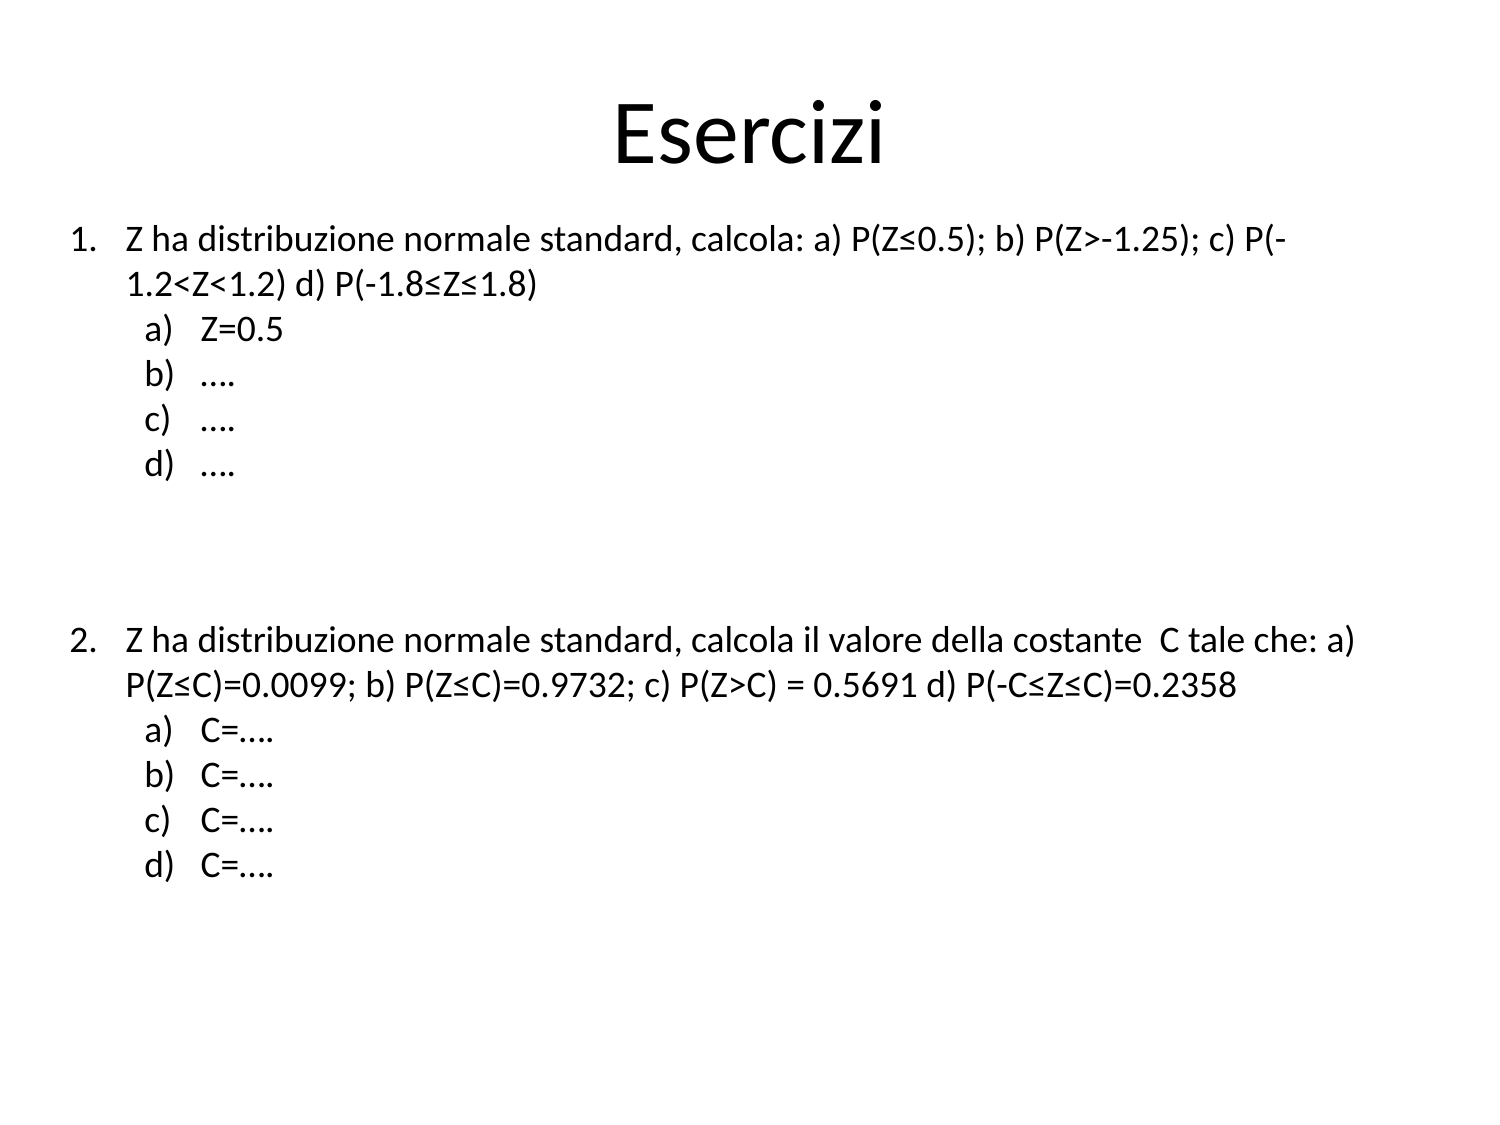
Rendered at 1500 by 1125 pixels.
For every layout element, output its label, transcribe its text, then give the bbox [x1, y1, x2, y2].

text_box Z ha distribuzione normale standard, calcola: a) P(Z≤0.5); b) P(Z>-1.25); c) P(-1.2<Z<1.2) d) P(-1.8≤Z≤1.8) Z=0.5 …. …. …. [54, 206, 1394, 491]
title Esercizi [75, 45, 1425, 209]
text_box Z ha distribuzione normale standard, calcola il valore della costante C tale che: a) P(Z≤C)=0.0099; b) P(Z≤C)=0.9732; c) P(Z>C) = 0.5691 d) P(-C≤Z≤C)=0.2358 C=…. C=…. C=…. C=…. [54, 607, 1394, 893]
